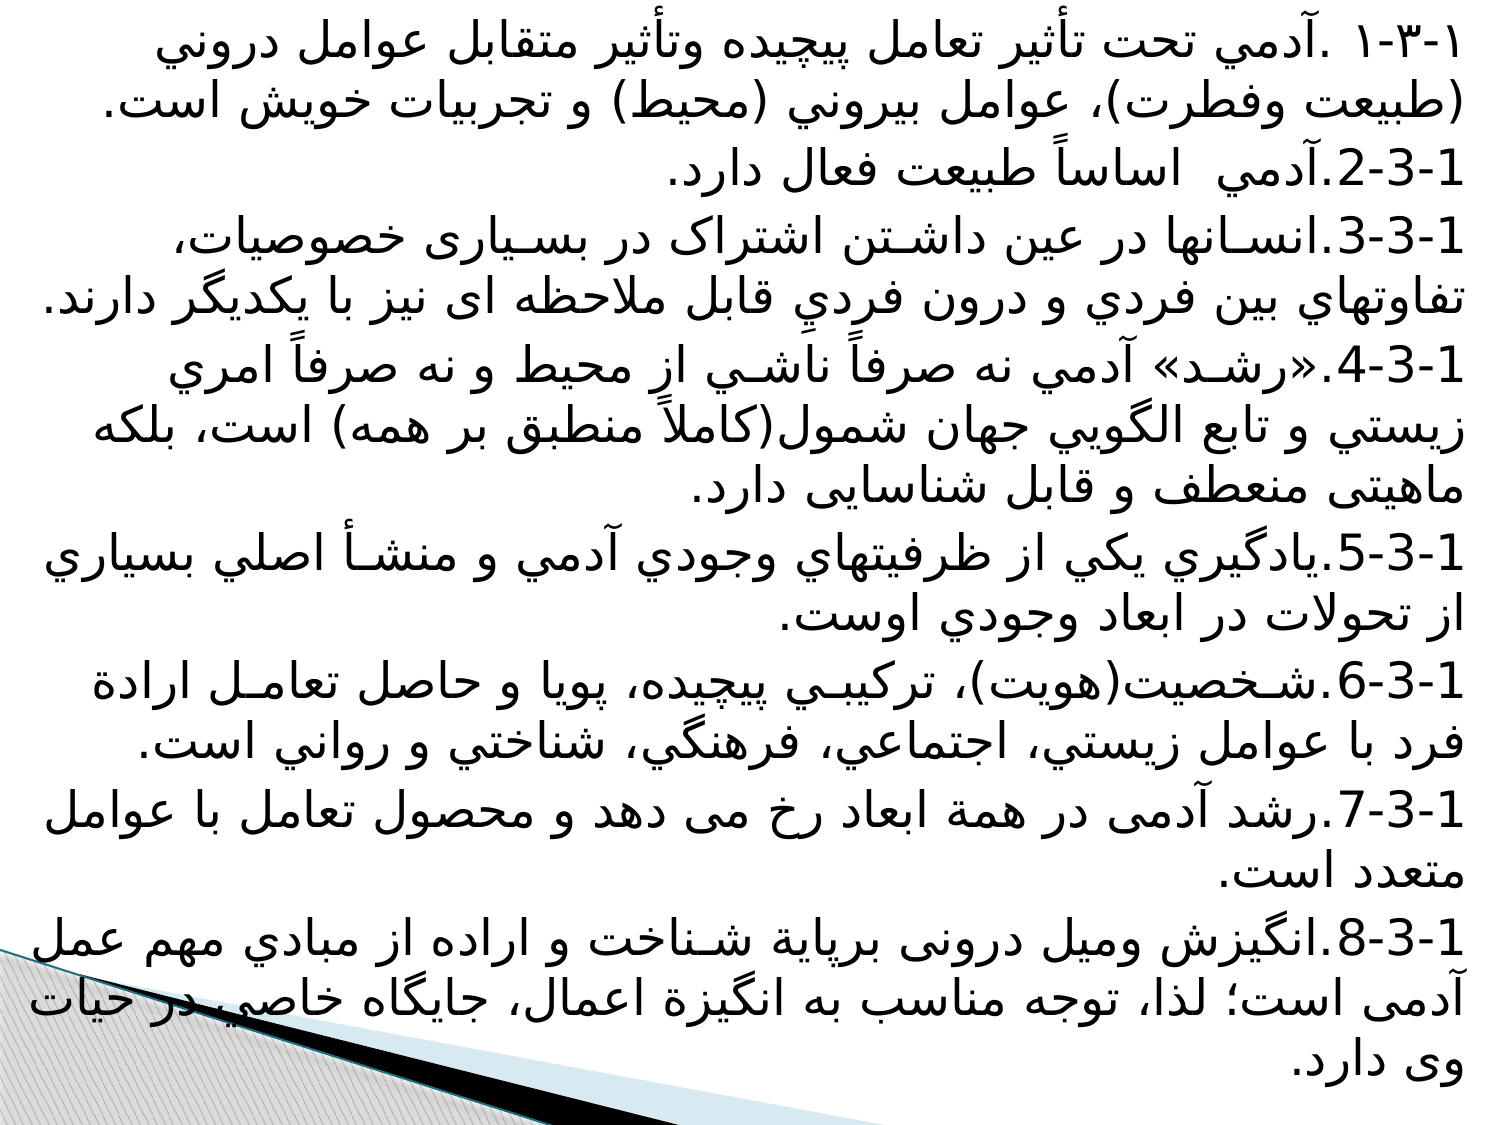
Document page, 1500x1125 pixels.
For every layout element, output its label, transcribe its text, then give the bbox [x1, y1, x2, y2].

list ۱-۳-۱ .آدمي تحت تأثير تعامل پيچيده وتأثير متقابل عوامل دروني (طبيعت وفطرت)، عوامل بيروني (محيط) و تجربيات خويش است. 2-3-1.آدمي اساساً طبيعت فعال دارد. 3-3-1.انسـانها در عين داشـتن اشتراک در بسـياری خصوصيات، تفاوتهاي بين فردي و درون فرديِ قابل ملاحظه ای نيز با يكديگر دارند. 4-3-1.«رشـد» آدمي نه صرفاً ناشـي از محيط و نه صرفاً امري زيستي و تابع الگويي جهان شمول(کاملاً منطبق بر همه) است، بلکه ماهيتی منعطف و قابل شناسايی دارد. 5-3-1.يادگيري يكي از ظرفيتهاي وجودي آدمي و منشـأ اصلي بسياري از تحولات در ابعاد وجودي اوست. 6-3-1.شـخصيت(هويت)، تركيبـي پيچيده، پويا و حاصل تعامـل ارادة فرد با عوامل زيستي، اجتماعي، فرهنگي، شناختي و رواني است. 7-3-1.رشد آدمی در همة ابعاد رخ می دهد و محصول تعامل با عوامل متعدد است. 8-3-1.انگيزش وميل درونی برپاية شـناخت و اراده از مبادي مهم عمل آدمی است؛ لذا، توجه مناسب به انگيزة اعمال، جايگاه خاصي در حيات وی دارد. [0, 0, 1500, 1125]
